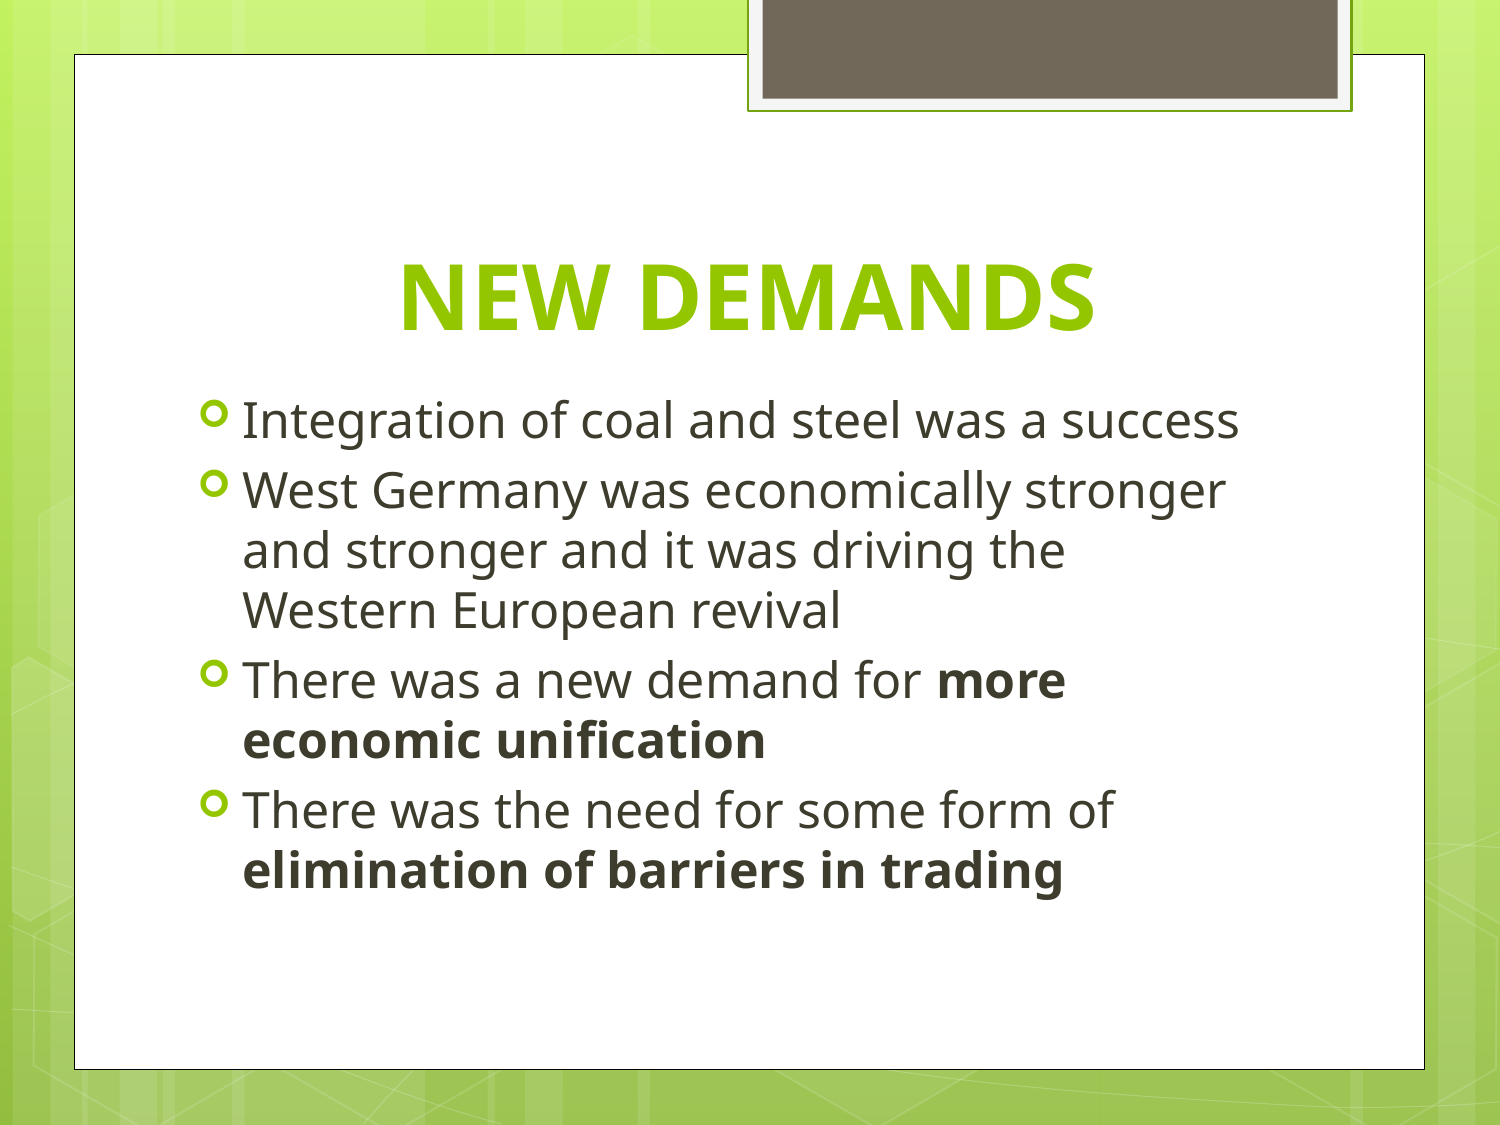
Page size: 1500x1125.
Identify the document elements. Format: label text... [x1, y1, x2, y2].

title NEW DEMANDS [171, 168, 1324, 357]
list Integration of coal and steel was a success West Germany was economically stronger and stronger and it was driving the Western European revival There was a new demand for more economic unification There was the need for some form of elimination of barriers in trading [171, 381, 1283, 957]
